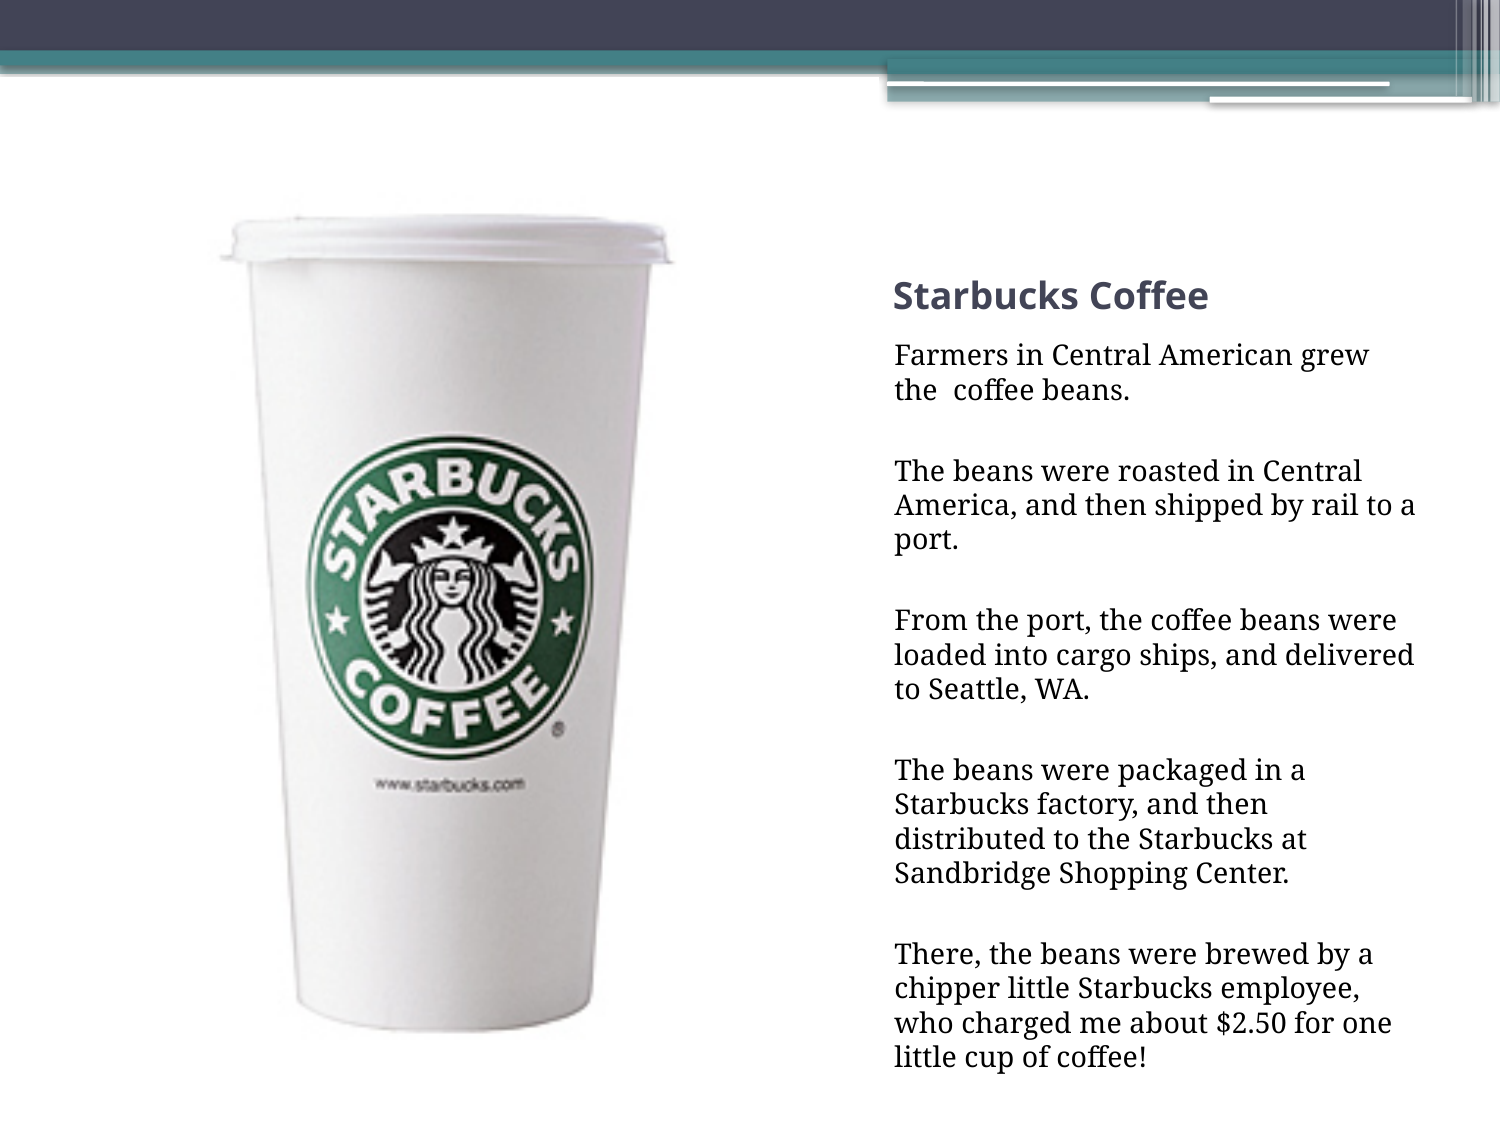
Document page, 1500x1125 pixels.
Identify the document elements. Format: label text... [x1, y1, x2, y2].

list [0, 76, 879, 1125]
title Starbucks Coffee [885, 180, 1434, 325]
list Farmers in Central American grew the coffee beans. The beans were roasted in Central America, and then shipped by rail to a port. From the port, the coffee beans were loaded into cargo ships, and delivered to Seattle, WA. The beans were packaged in a Starbucks factory, and then distributed to the Starbucks at Sandbridge Shopping Center. There, the beans were brewed by a chipper little Starbucks employee, who charged me about $2.50 for one little cup of coffee! [885, 329, 1434, 1088]
